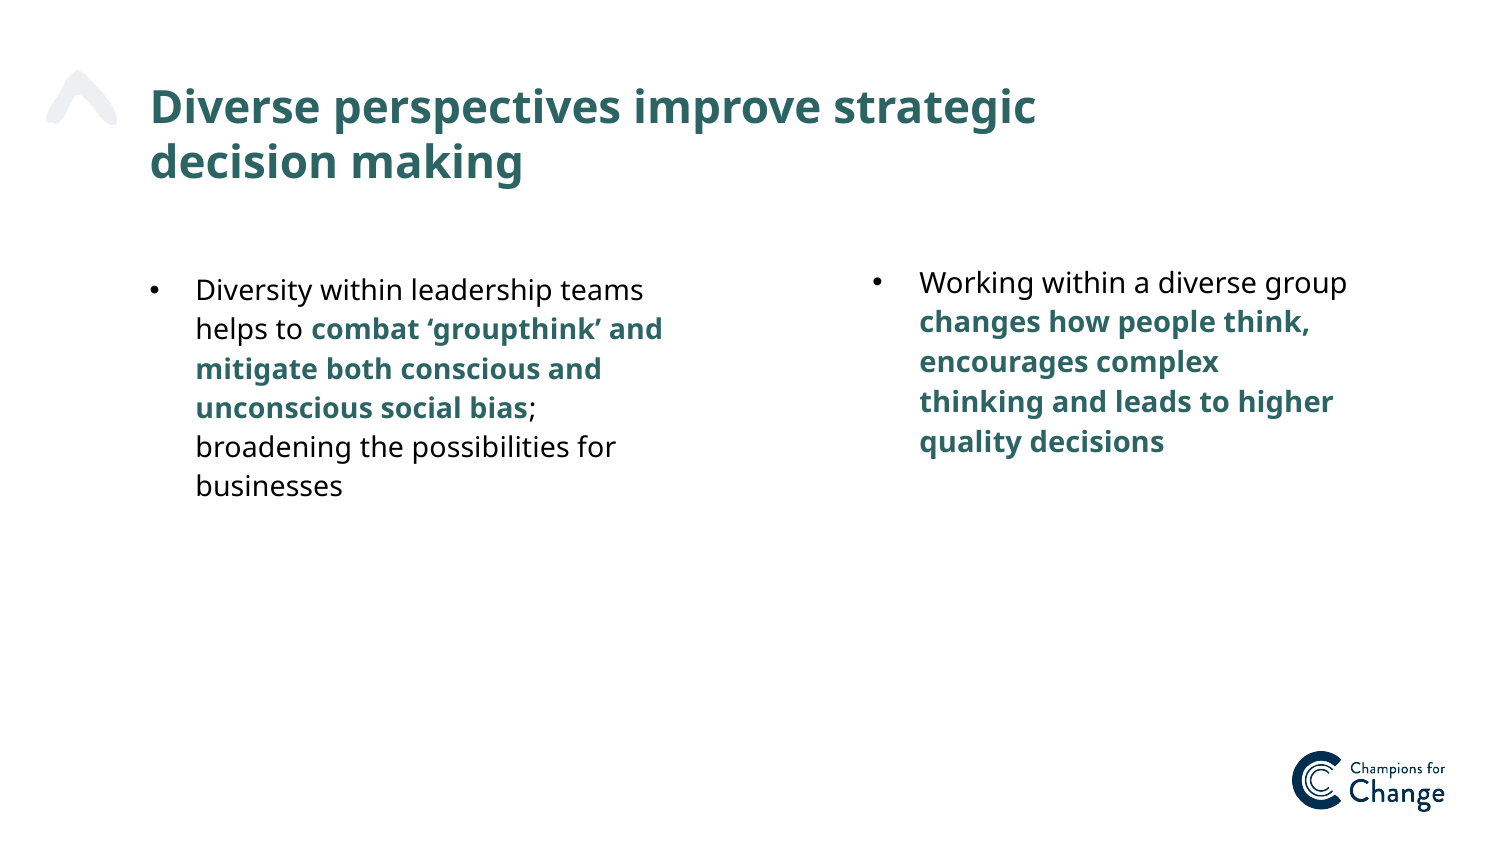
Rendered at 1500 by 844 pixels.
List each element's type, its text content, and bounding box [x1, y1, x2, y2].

text_box Working within a diverse group changes how people think, encourages complex thinking and leads to higher quality decisions [857, 216, 1366, 467]
list Diversity within leadership teams helps to combat ‘groupthink’ and mitigate both conscious and unconscious social bias; broadening the possibilities for businesses [134, 259, 695, 511]
picture [1292, 751, 1445, 812]
title Diverse perspectives improve strategic decision making [134, 70, 1236, 145]
